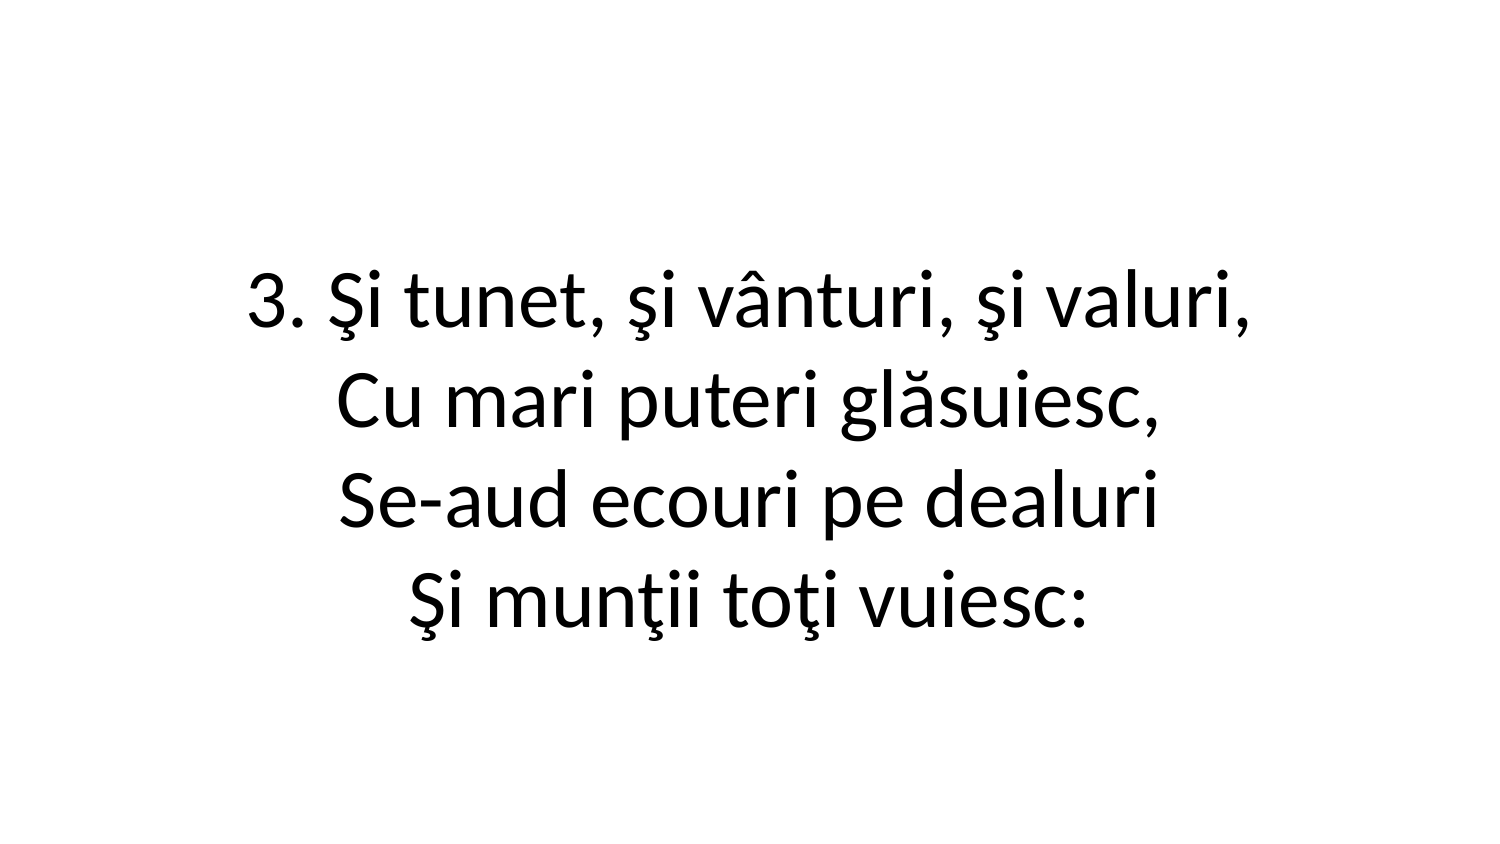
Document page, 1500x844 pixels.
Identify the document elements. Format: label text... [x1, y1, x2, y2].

text_box 3. Şi tunet, şi vânturi, şi valuri, Cu mari puteri glăsuiesc, Se-aud ecouri pe dealuri Şi munţii toţi vuiesc: [230, 192, 1270, 652]
